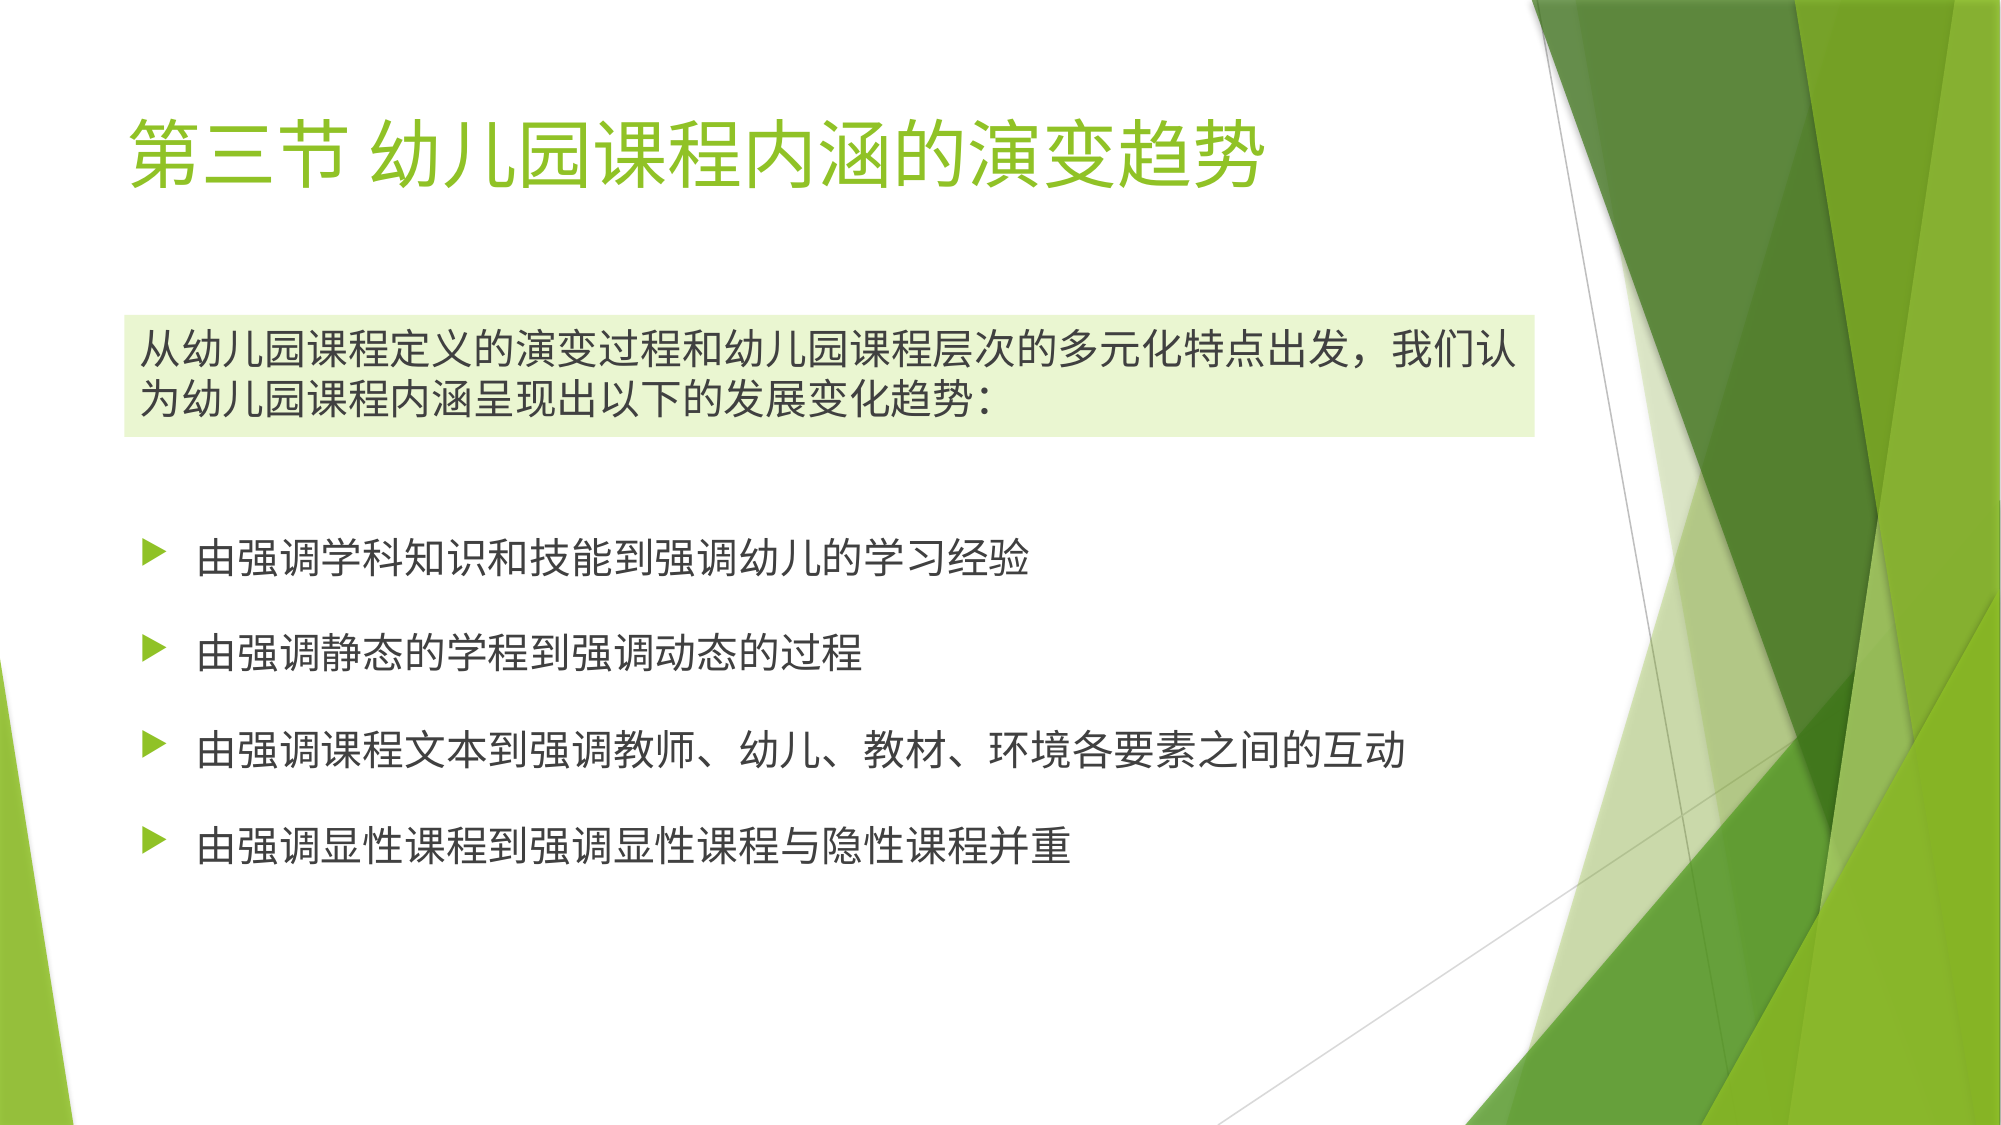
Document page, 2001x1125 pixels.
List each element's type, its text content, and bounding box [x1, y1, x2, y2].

text_box 由强调学科知识和技能到强调幼儿的学习经验 由强调静态的学程到强调动态的过程 由强调课程文本到强调教师、幼儿、教材、环境各要素之间的互动 由强调显性课程到强调显性课程与隐性课程并重 [124, 498, 1535, 896]
list 从幼儿园课程定义的演变过程和幼儿园课程层次的多元化特点出发，我们认为幼儿园课程内涵呈现出以下的发展变化趋势： [124, 314, 1535, 437]
title 第三节 幼儿园课程内涵的演变趋势 [111, 99, 1522, 317]
